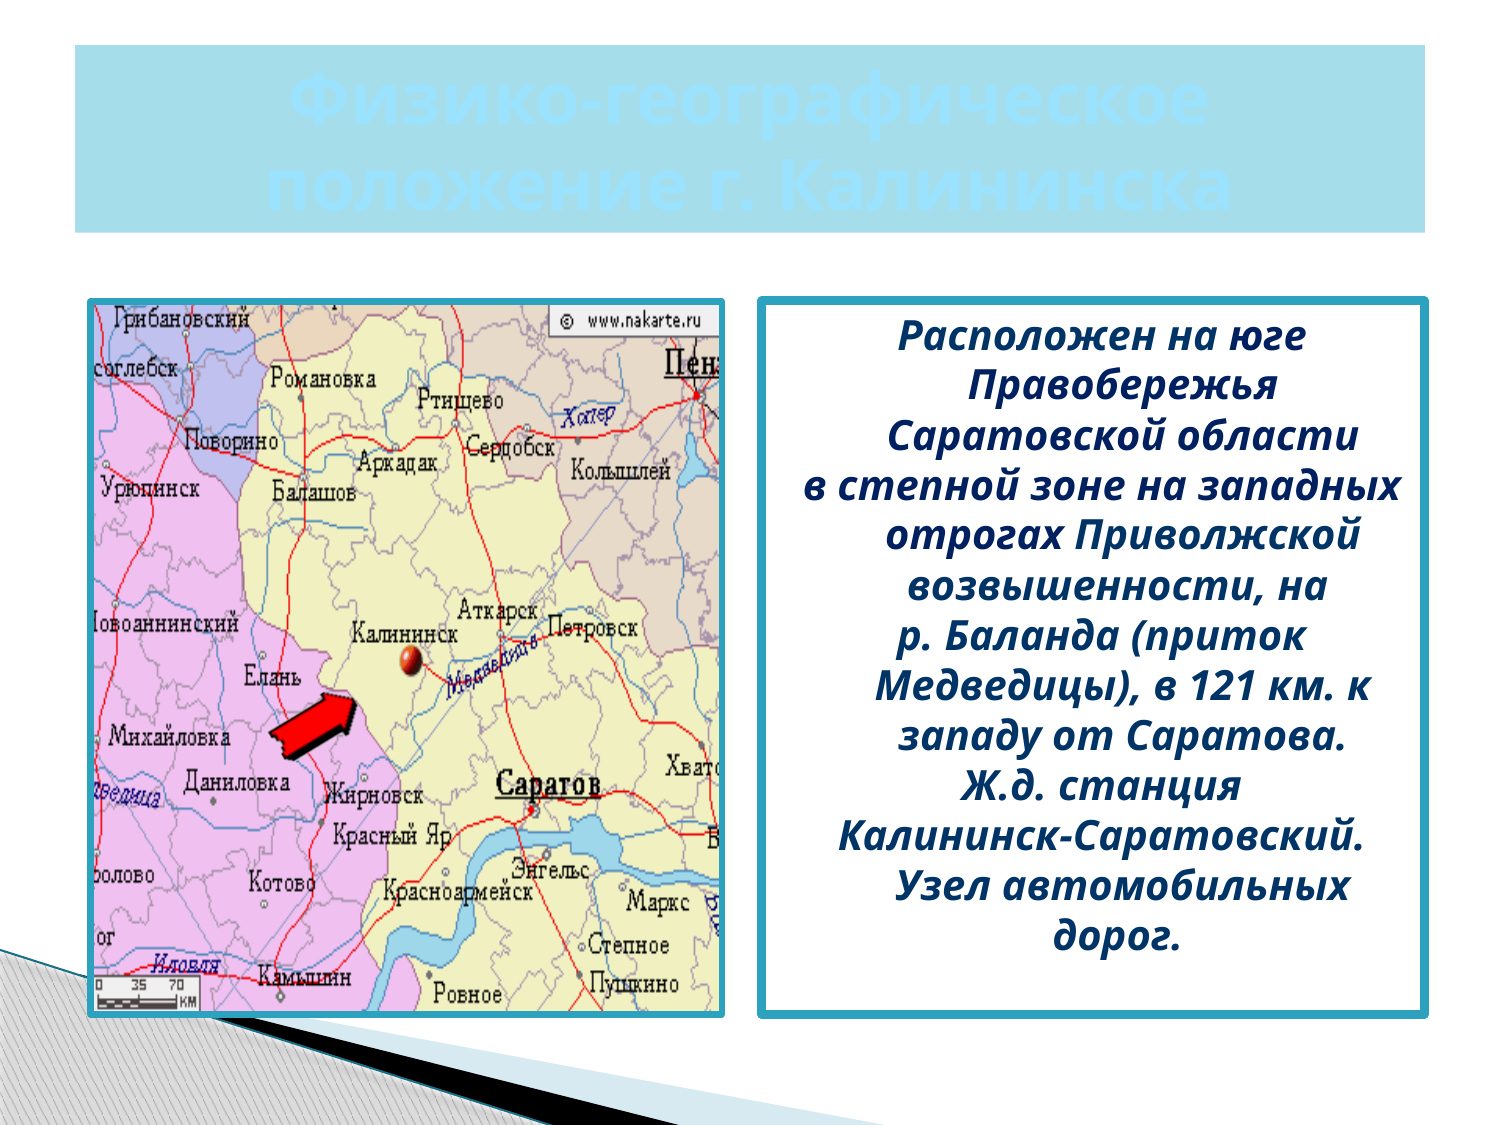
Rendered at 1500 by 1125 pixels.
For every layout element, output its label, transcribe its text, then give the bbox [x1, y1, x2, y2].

title Физико-географическое положение г. Калининска [75, 45, 1425, 233]
list Расположен на юге Правобережья Саратовской области в степной зоне на западных отрогах Приволжской возвышенности, на р. Баланда (приток Медведицы), в 121 км. к западу от Саратова. Ж.д. станция Калининск-Саратовский. Узел автомобильных дорог. [757, 296, 1429, 1019]
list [93, 304, 719, 1012]
picture [265, 675, 449, 732]
